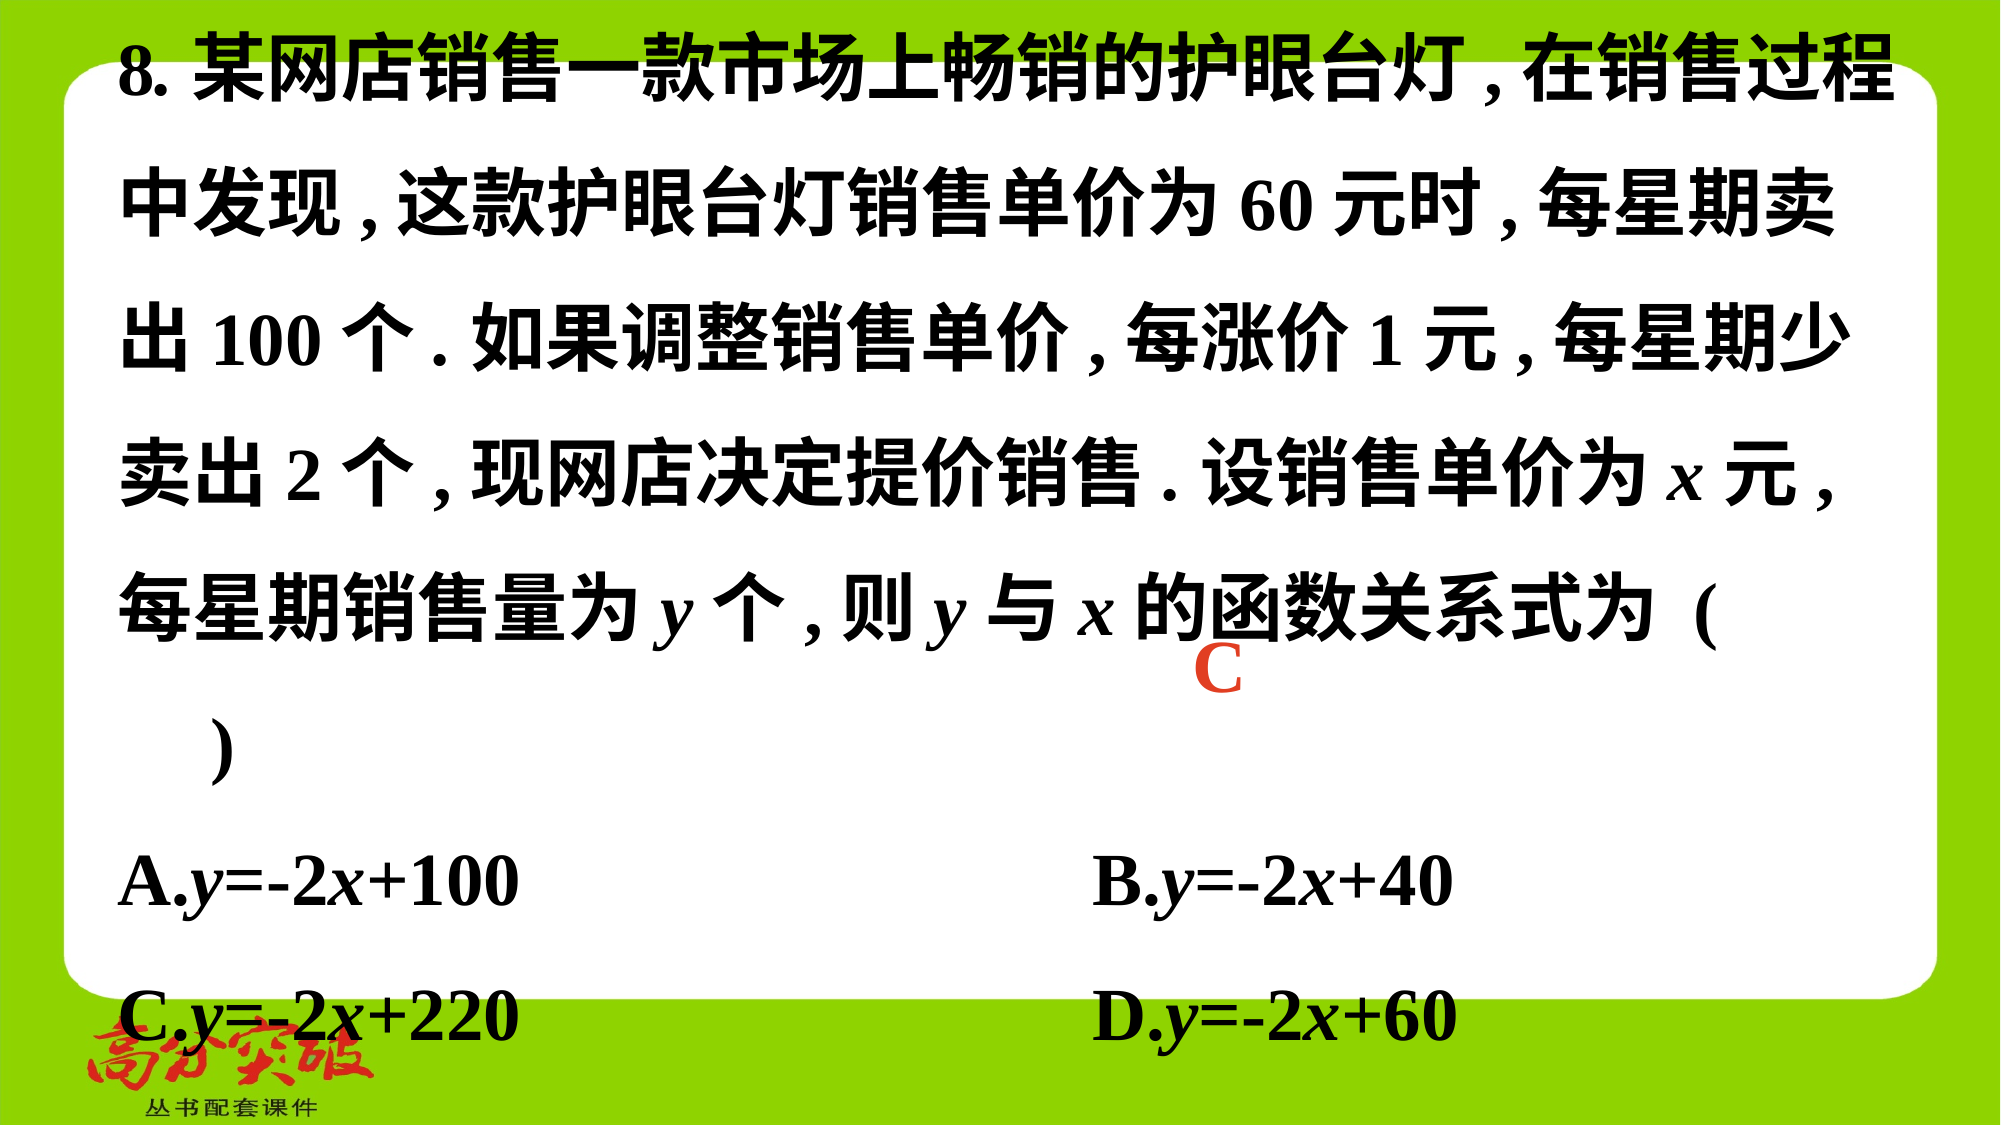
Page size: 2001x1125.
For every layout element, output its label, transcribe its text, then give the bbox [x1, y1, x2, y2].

picture [0, 0, 2001, 1125]
text_box 8.某网店销售一款市场上畅销的护眼台灯,在销售过程中发现,这款护眼台灯销售单价为60元时,每星期卖出100个.如果调整销售单价,每涨价1元,每星期少卖出2个,现网店决定提价销售.设销售单价为x元,每星期销售量为y个,则y与x的函数关系式为 ( ) A.y=-2x+100 B.y=-2x+40 C.y=-2x+220 D.y=-2x+60 [102, 0, 1922, 1064]
text_box C [1177, 609, 1262, 715]
